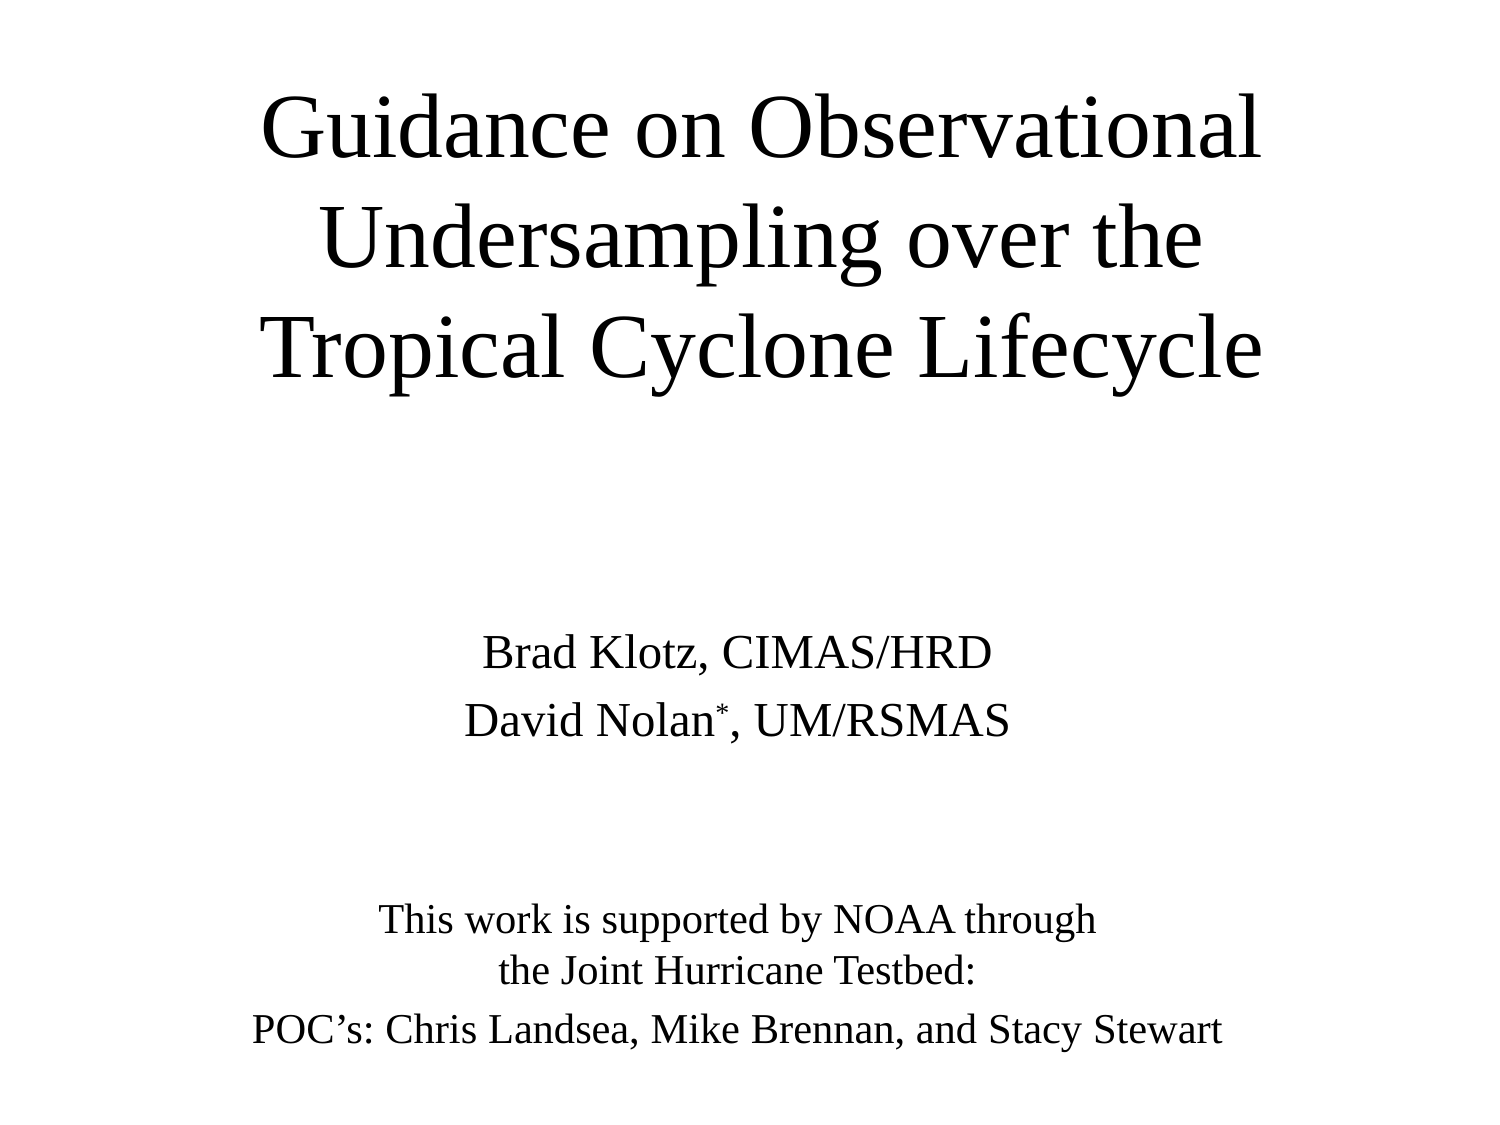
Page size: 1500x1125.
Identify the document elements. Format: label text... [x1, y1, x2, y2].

title Guidance on Observational Undersampling over the Tropical Cyclone Lifecycle [125, 24, 1400, 438]
subtitle Brad Klotz, CIMAS/HRD David Nolan*, UM/RSMAS This work is supported by NOAA through the Joint Hurricane Testbed: POC’s: Chris Landsea, Mike Brennan, and Stacy Stewart [37, 612, 1438, 1063]
